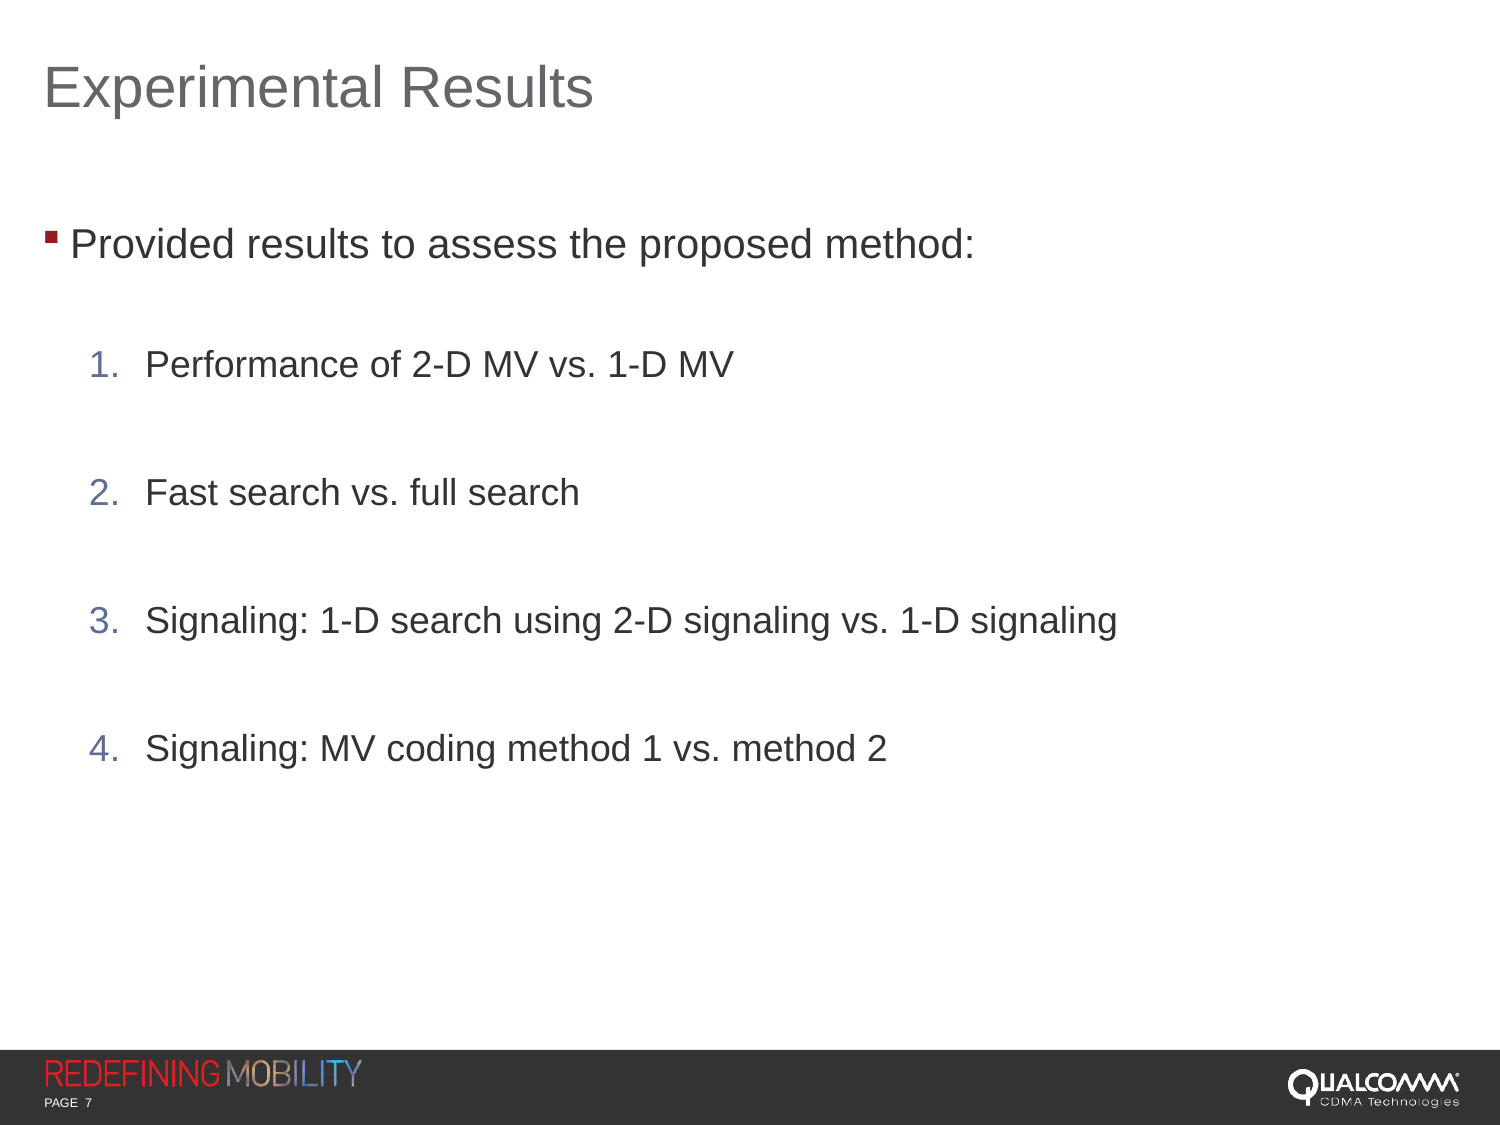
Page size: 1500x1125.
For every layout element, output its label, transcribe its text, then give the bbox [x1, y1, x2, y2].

title Experimental Results [28, 44, 1462, 138]
list Provided results to assess the proposed method: Performance of 2-D MV vs. 1-D MV Fast search vs. full search Signaling: 1-D search using 2-D signaling vs. 1-D signaling Signaling: MV coding method 1 vs. method 2 [26, 148, 1457, 1021]
picture [30, 1048, 372, 1099]
picture [1278, 1058, 1478, 1114]
